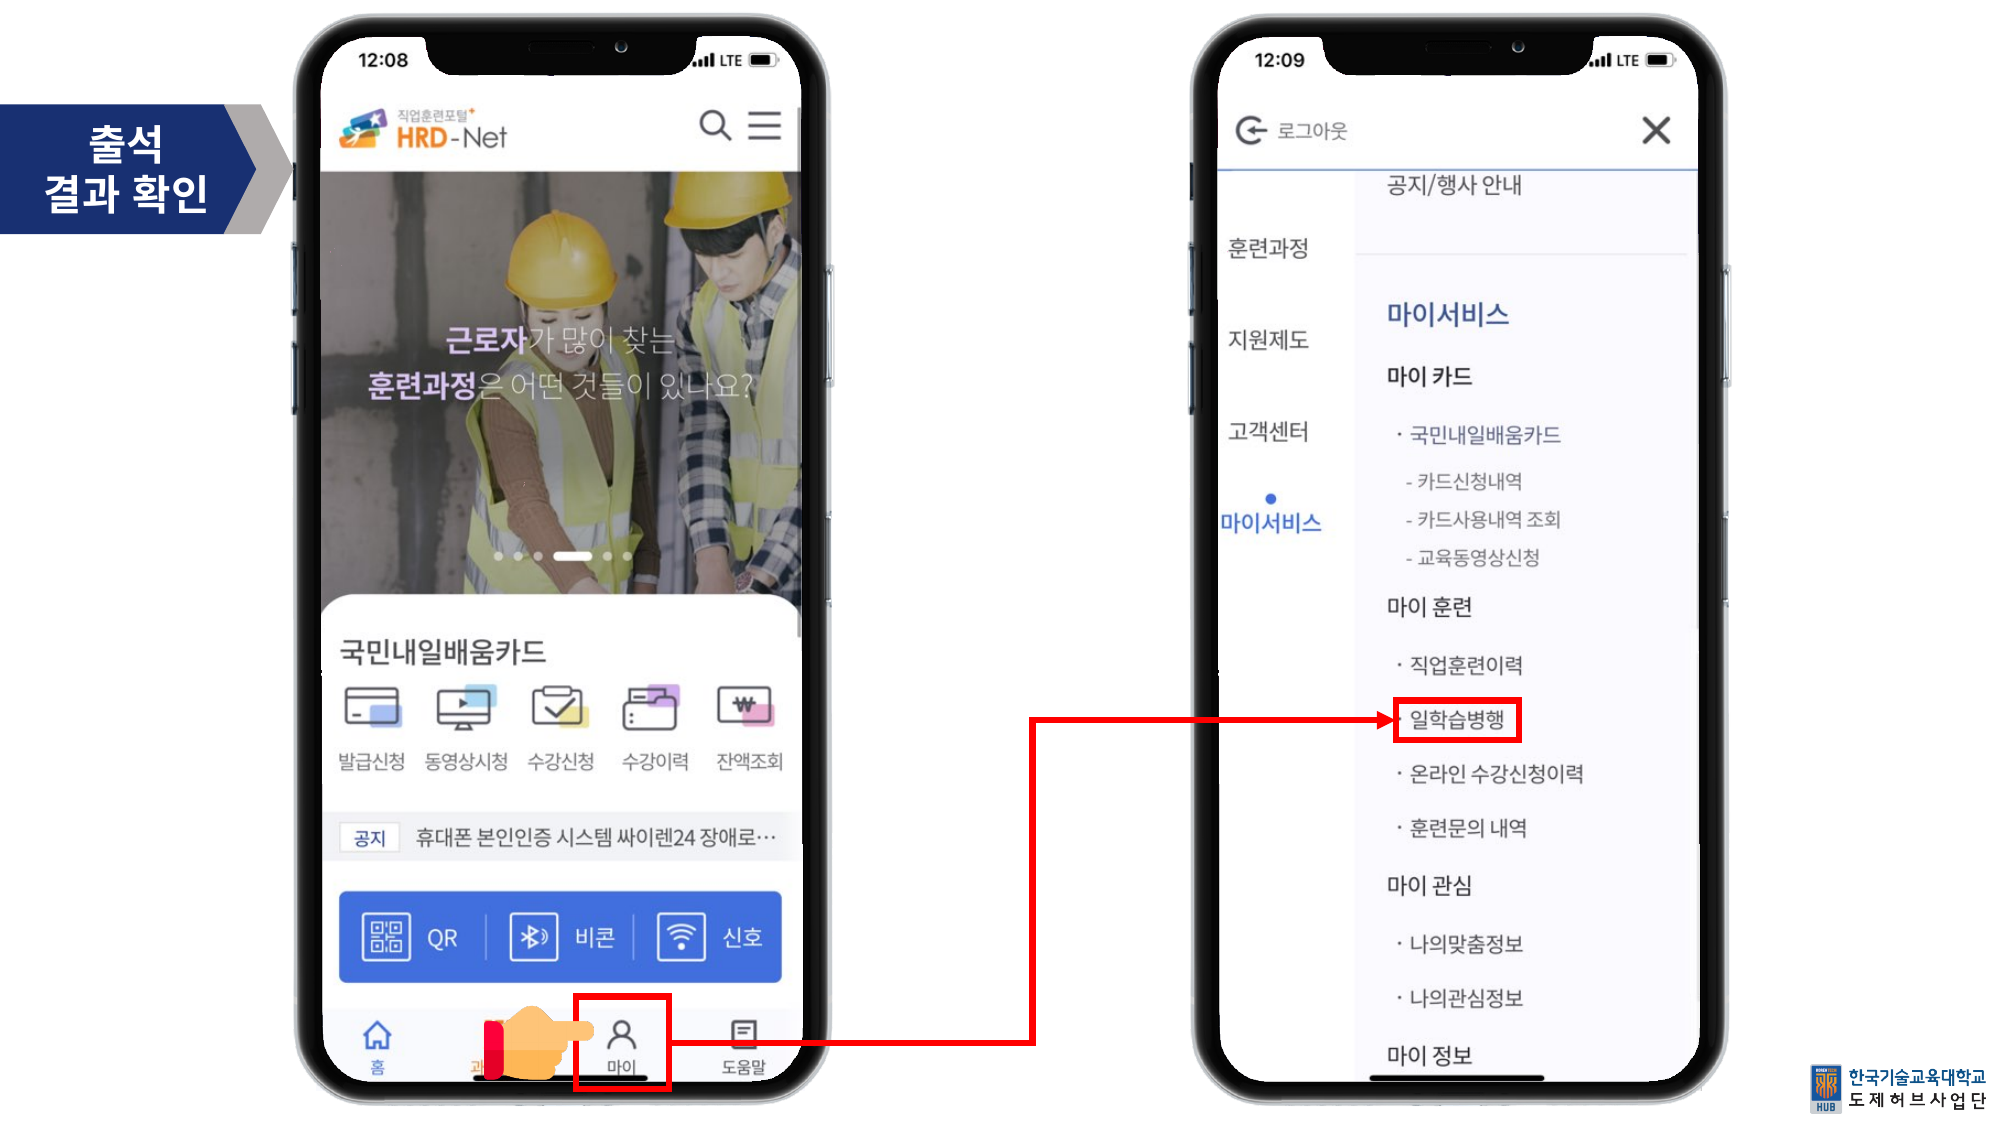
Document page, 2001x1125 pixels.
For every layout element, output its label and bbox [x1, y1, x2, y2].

text_box [0, 104, 294, 235]
text_box [669, 720, 1396, 1043]
picture [1166, 0, 1748, 1125]
picture [269, 0, 852, 1125]
text_box [484, 987, 670, 1098]
picture [1810, 1064, 1986, 1114]
